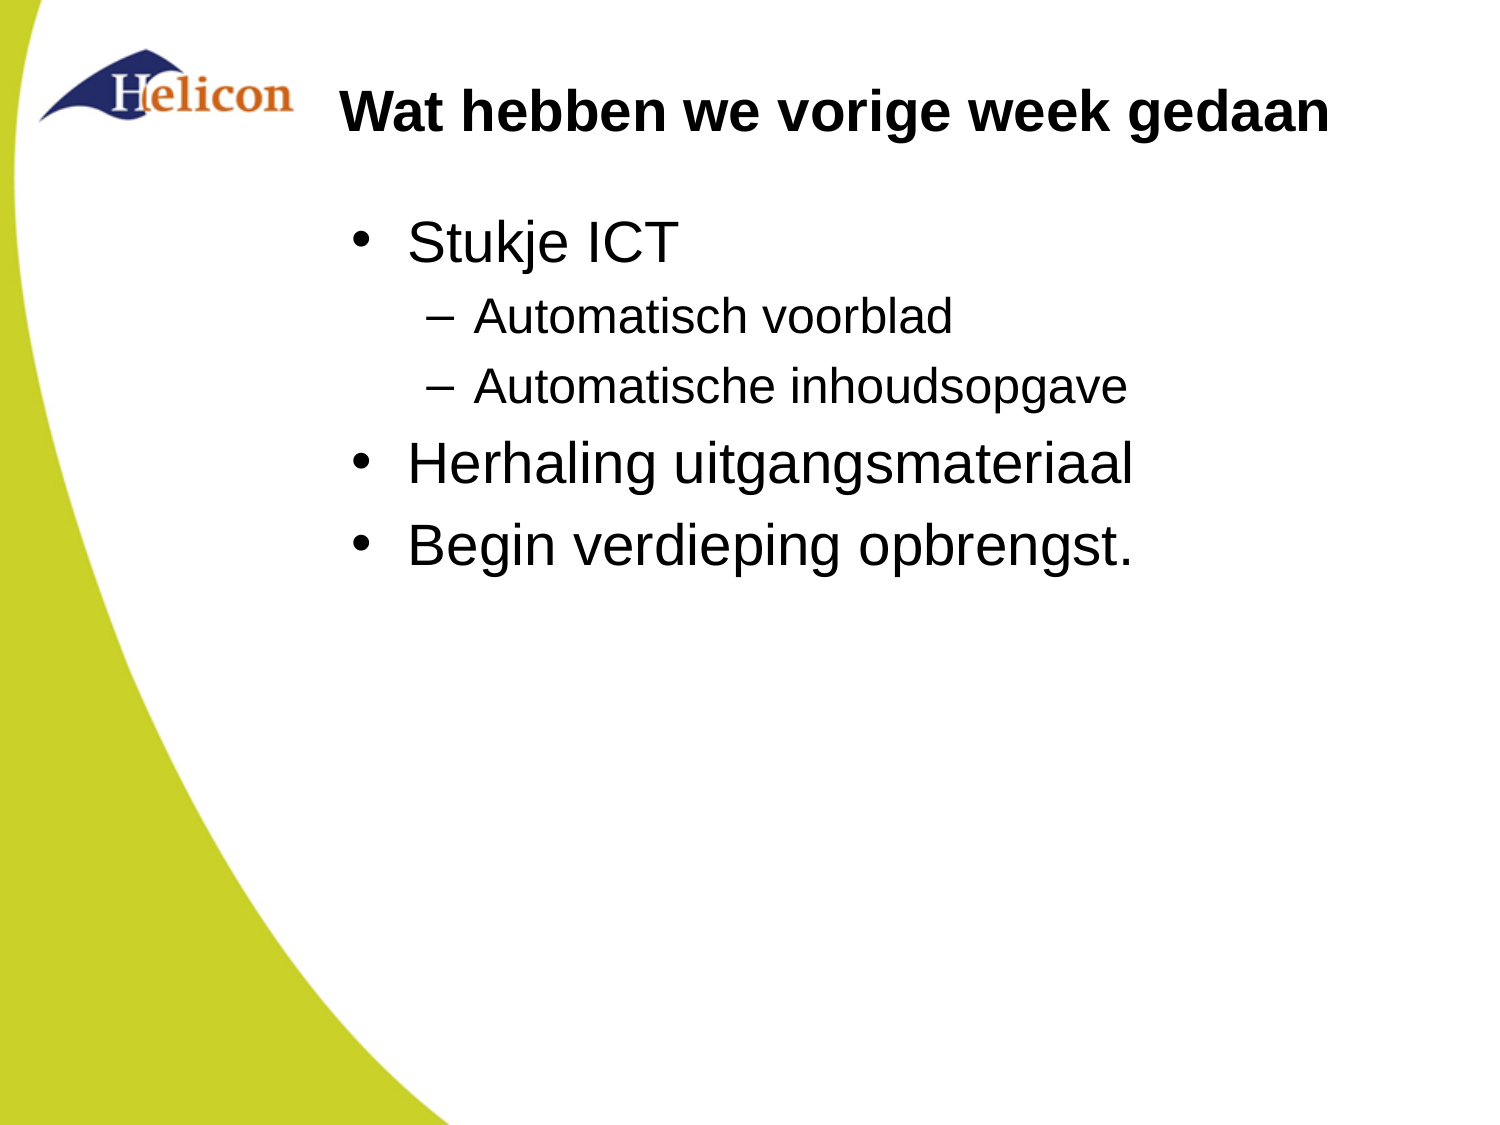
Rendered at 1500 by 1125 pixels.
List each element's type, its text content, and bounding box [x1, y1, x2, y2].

picture [0, 0, 1500, 1125]
list Stukje ICT Automatisch voorblad Automatische inhoudsopgave Herhaling uitgangsmateriaal Begin verdieping opbrengst. [336, 196, 1425, 1005]
title Wat hebben we vorige week gedaan [324, 54, 1415, 161]
